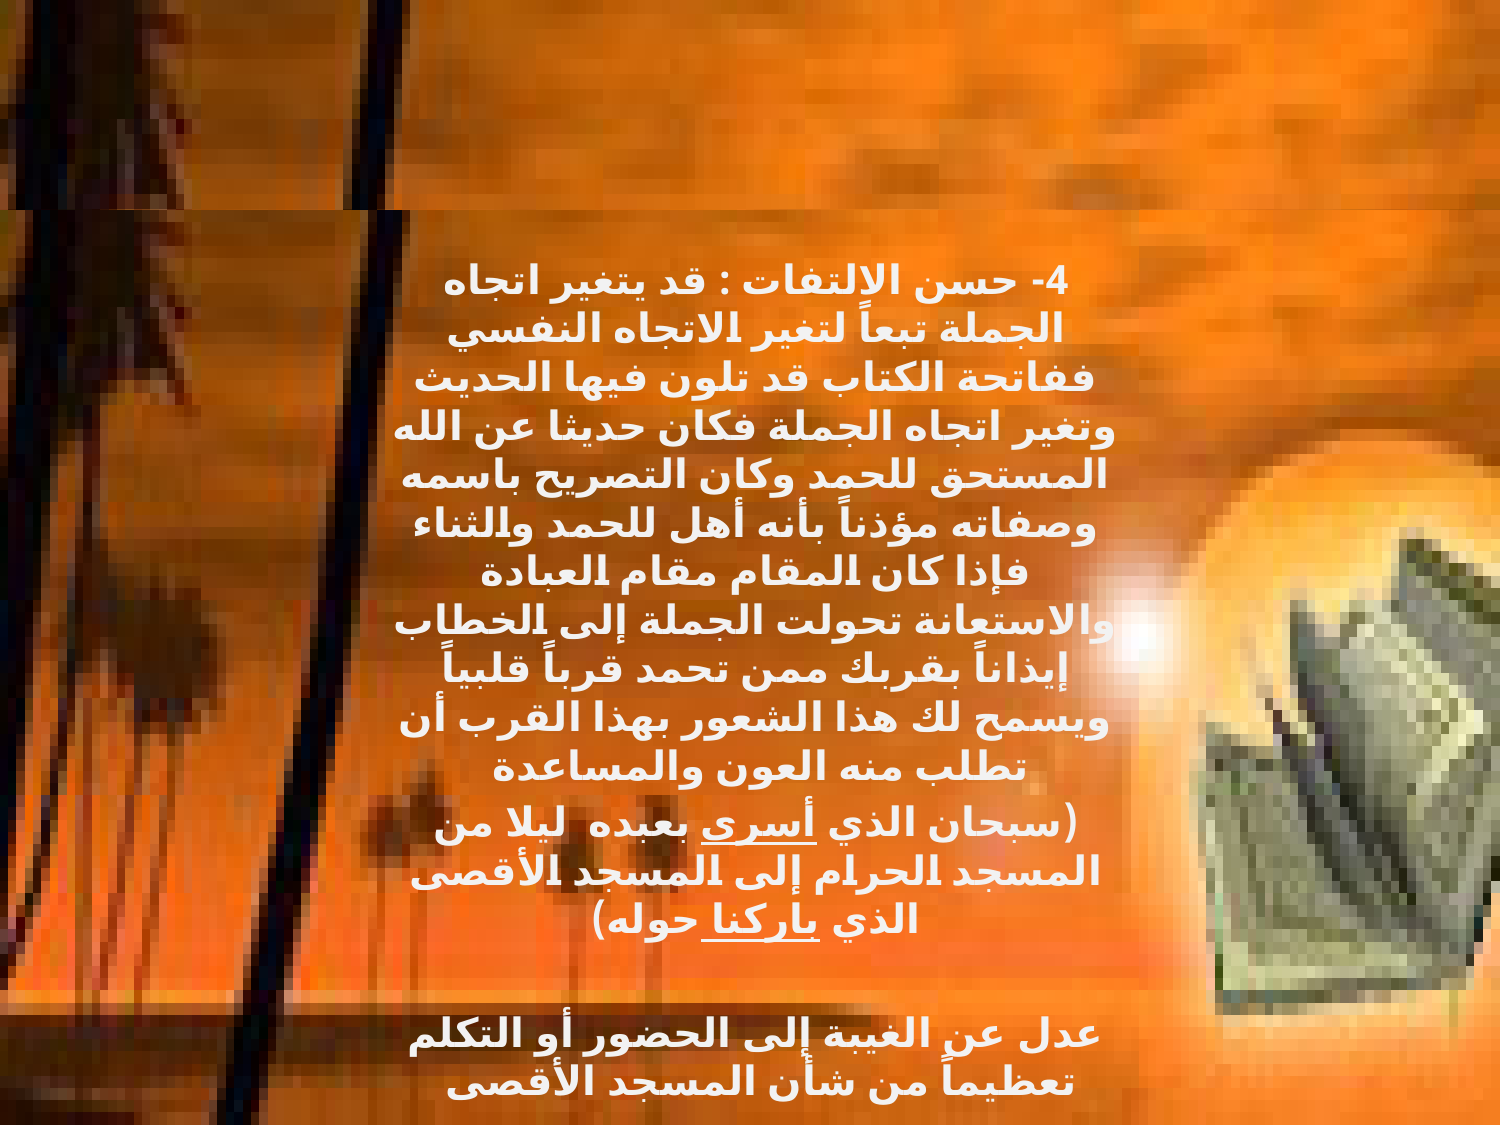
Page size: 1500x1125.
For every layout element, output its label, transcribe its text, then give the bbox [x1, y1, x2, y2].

subtitle 4- حسن الالتفات : قد يتغير اتجاه الجملة تبعاً لتغير الاتجاه النفسي ففاتحة الكتاب قد تلون فيها الحديث وتغير اتجاه الجملة فكان حديثا عن الله المستحق للحمد وكان التصريح باسمه وصفاته مؤذناً بأنه أهل للحمد والثناء فإذا كان المقام مقام العبادة والاستعانة تحولت الجملة إلى الخطاب إيذاناً بقربك ممن تحمد قرباً قلبياً ويسمح لك هذا الشعور بهذا القرب أن تطلب منه العون والمساعدة (سبحان الذي أسرى بعبده ليلا من المسجد الحرام إلى المسجد الأقصى الذي باركنا حوله) عدل عن الغيبة إلى الحضور أو التكلم تعظيماً من شأن المسجد الأقصى [363, 246, 1149, 1125]
picture [0, 0, 1500, 210]
title [0, 210, 1500, 1125]
